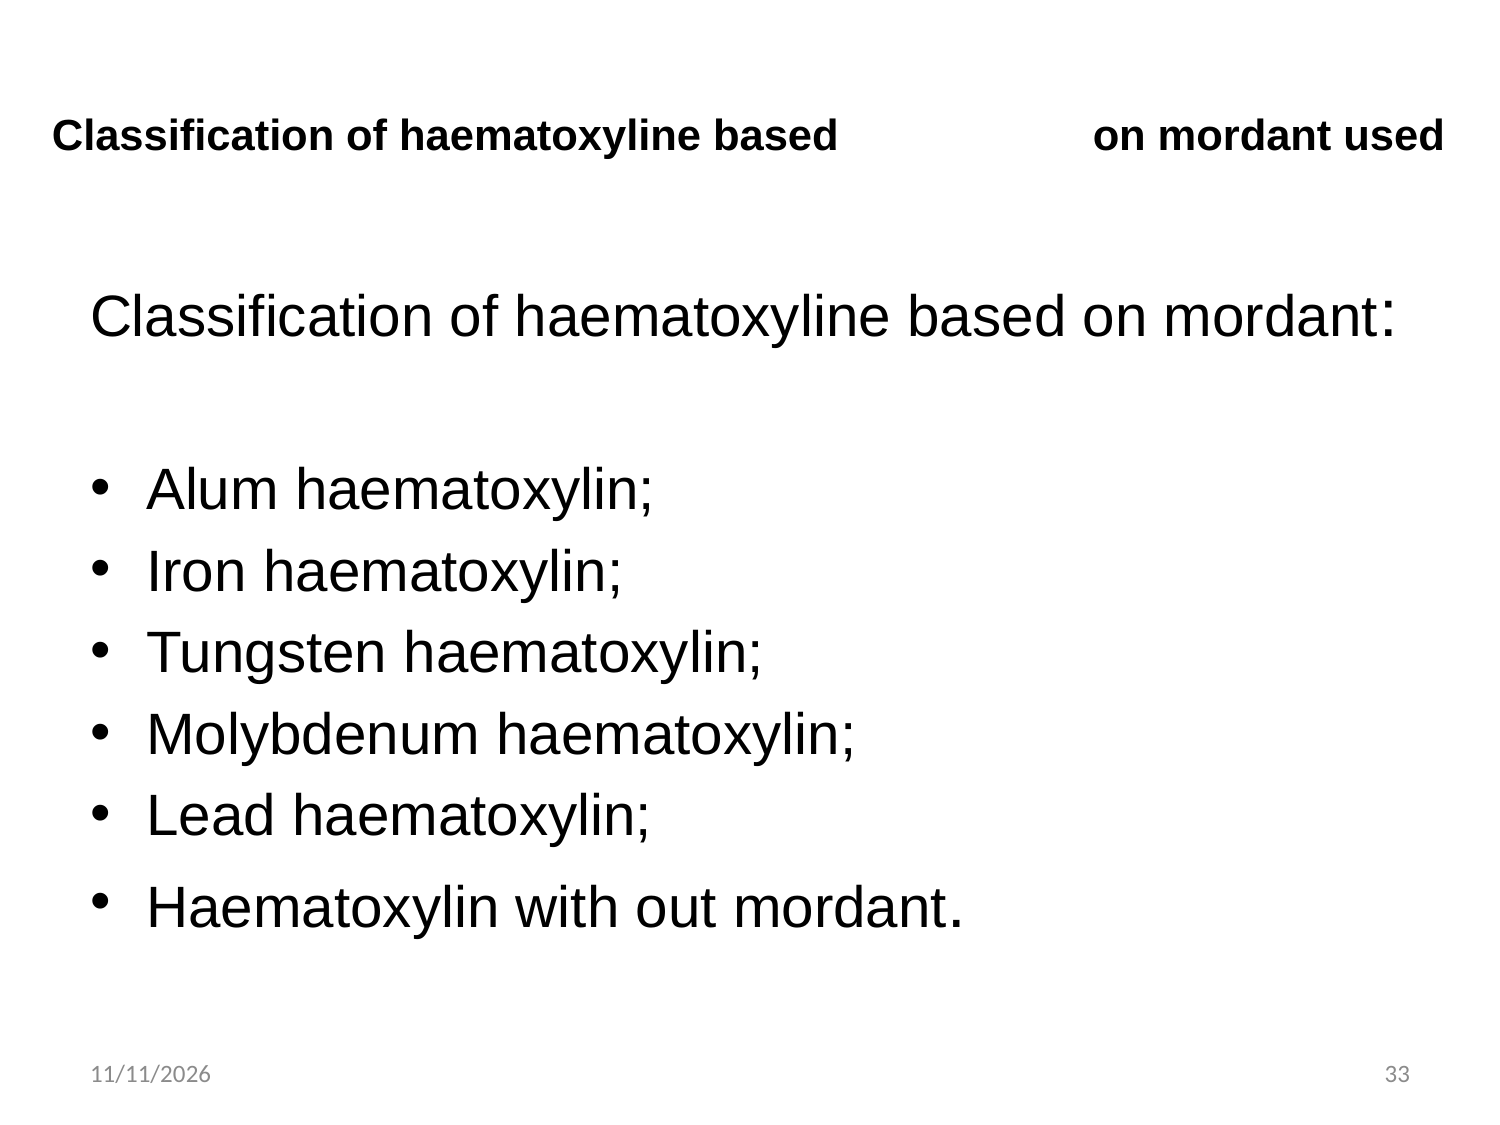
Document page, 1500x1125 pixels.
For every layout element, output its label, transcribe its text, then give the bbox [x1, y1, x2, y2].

slide_number 33 [1074, 1042, 1425, 1103]
title Classification of haematoxyline based on mordant used [24, 45, 1475, 233]
list Classification of haematoxyline based on mordant: Alum haematoxylin; Iron haematoxylin; Tungsten haematoxylin; Molybdenum haematoxylin; Lead haematoxylin; Haematoxylin with out mordant. [75, 262, 1425, 1005]
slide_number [75, 1042, 425, 1103]
